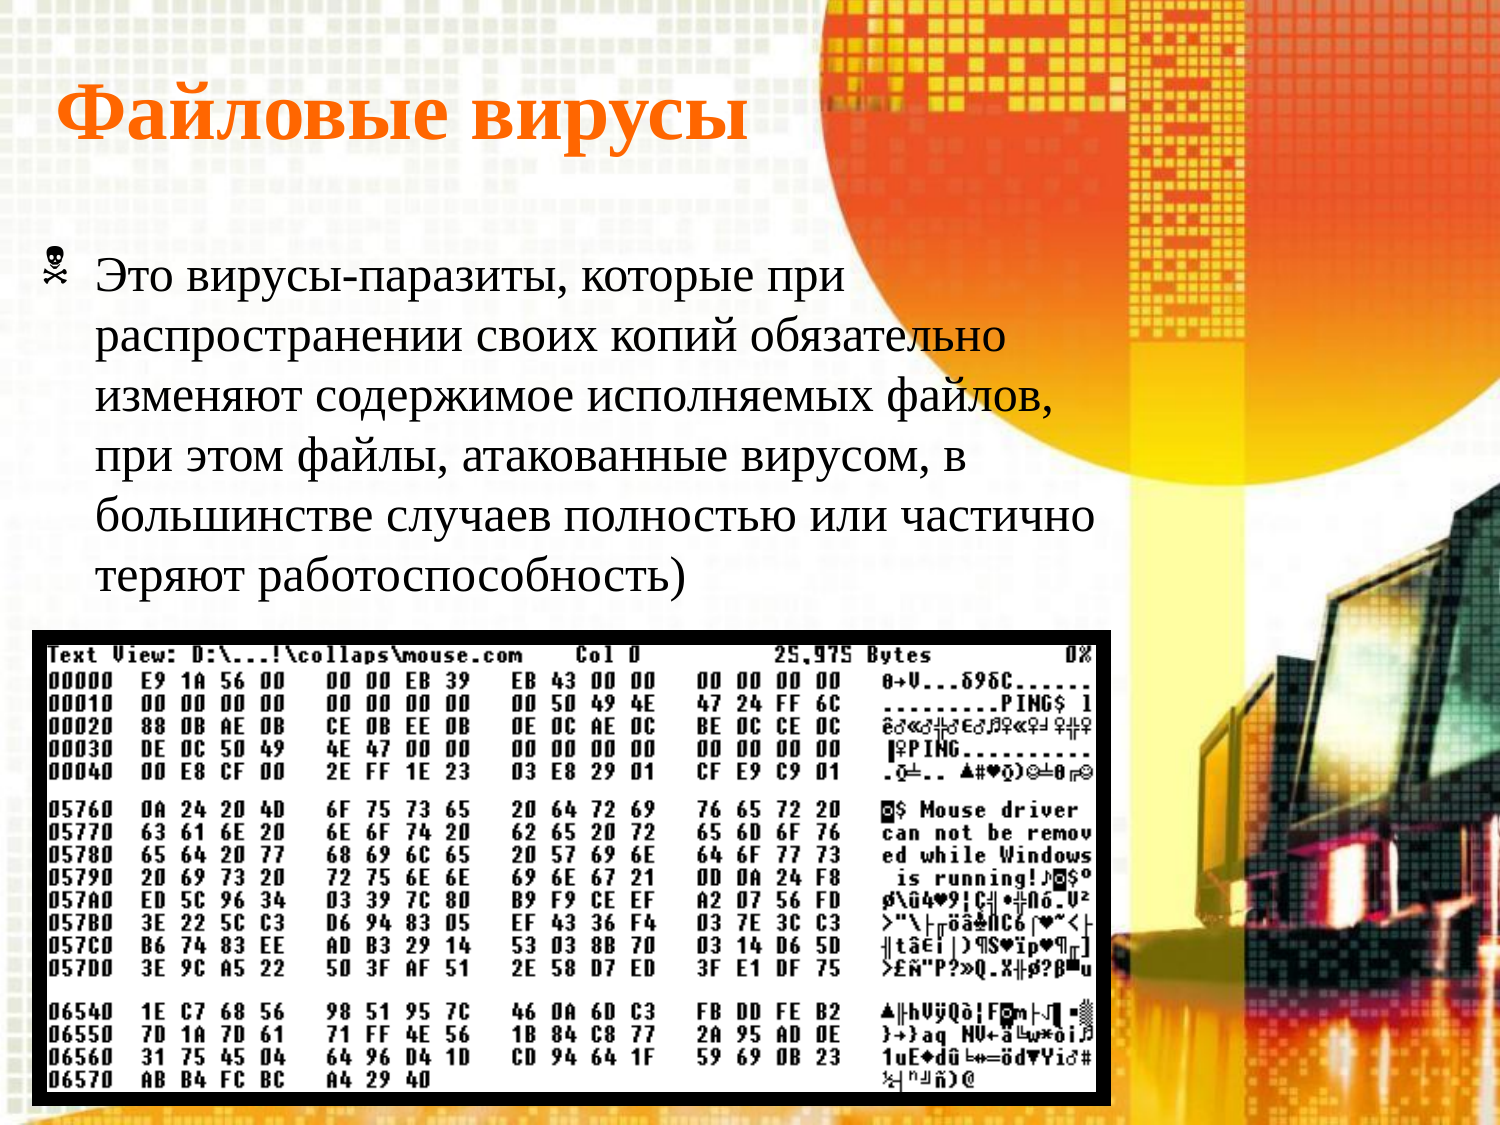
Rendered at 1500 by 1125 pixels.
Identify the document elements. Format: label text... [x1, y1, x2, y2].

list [46, 644, 1097, 1093]
list Это вирусы-паразиты, которые при распространении своих копий обязательно изменяют содержимое исполняемых файлов, при этом файлы, атакованные вирусом, в большинстве случаев полностью или частично теряют работоспособность) [23, 234, 1120, 589]
picture [0, 0, 1500, 1125]
title Файловые вирусы [17, 30, 809, 182]
